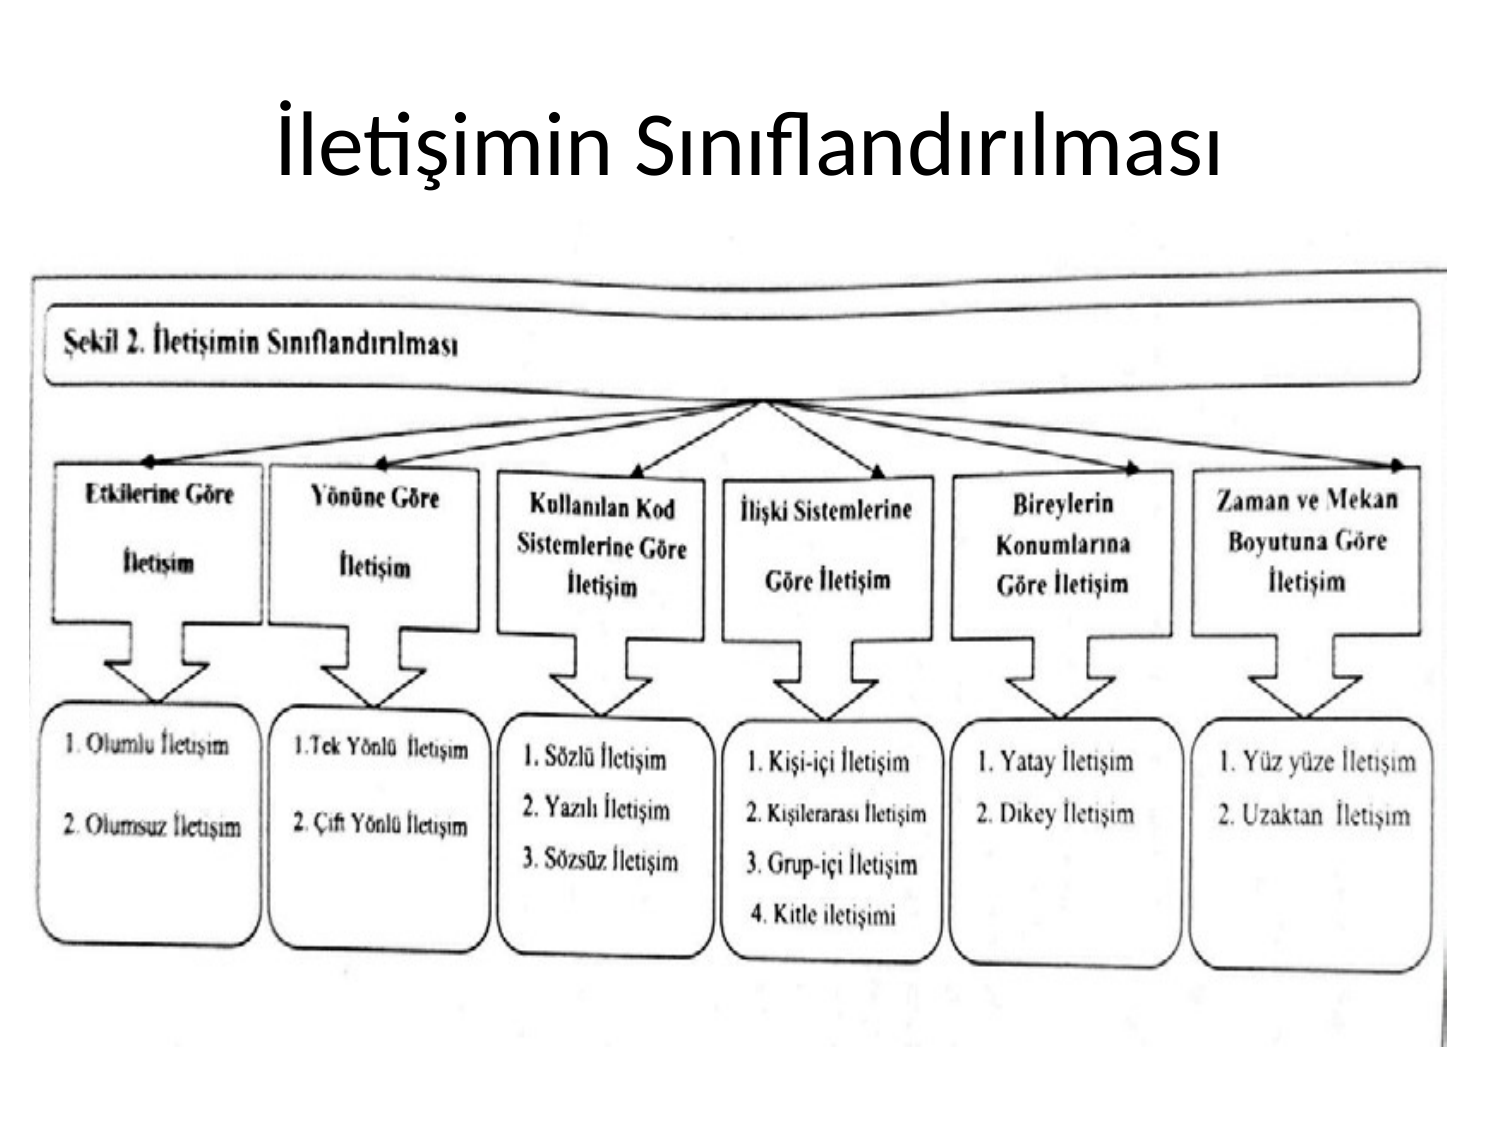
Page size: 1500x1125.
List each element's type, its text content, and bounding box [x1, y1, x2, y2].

title İletişimin Sınıflandırılması [75, 45, 1425, 218]
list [29, 219, 1448, 1047]
